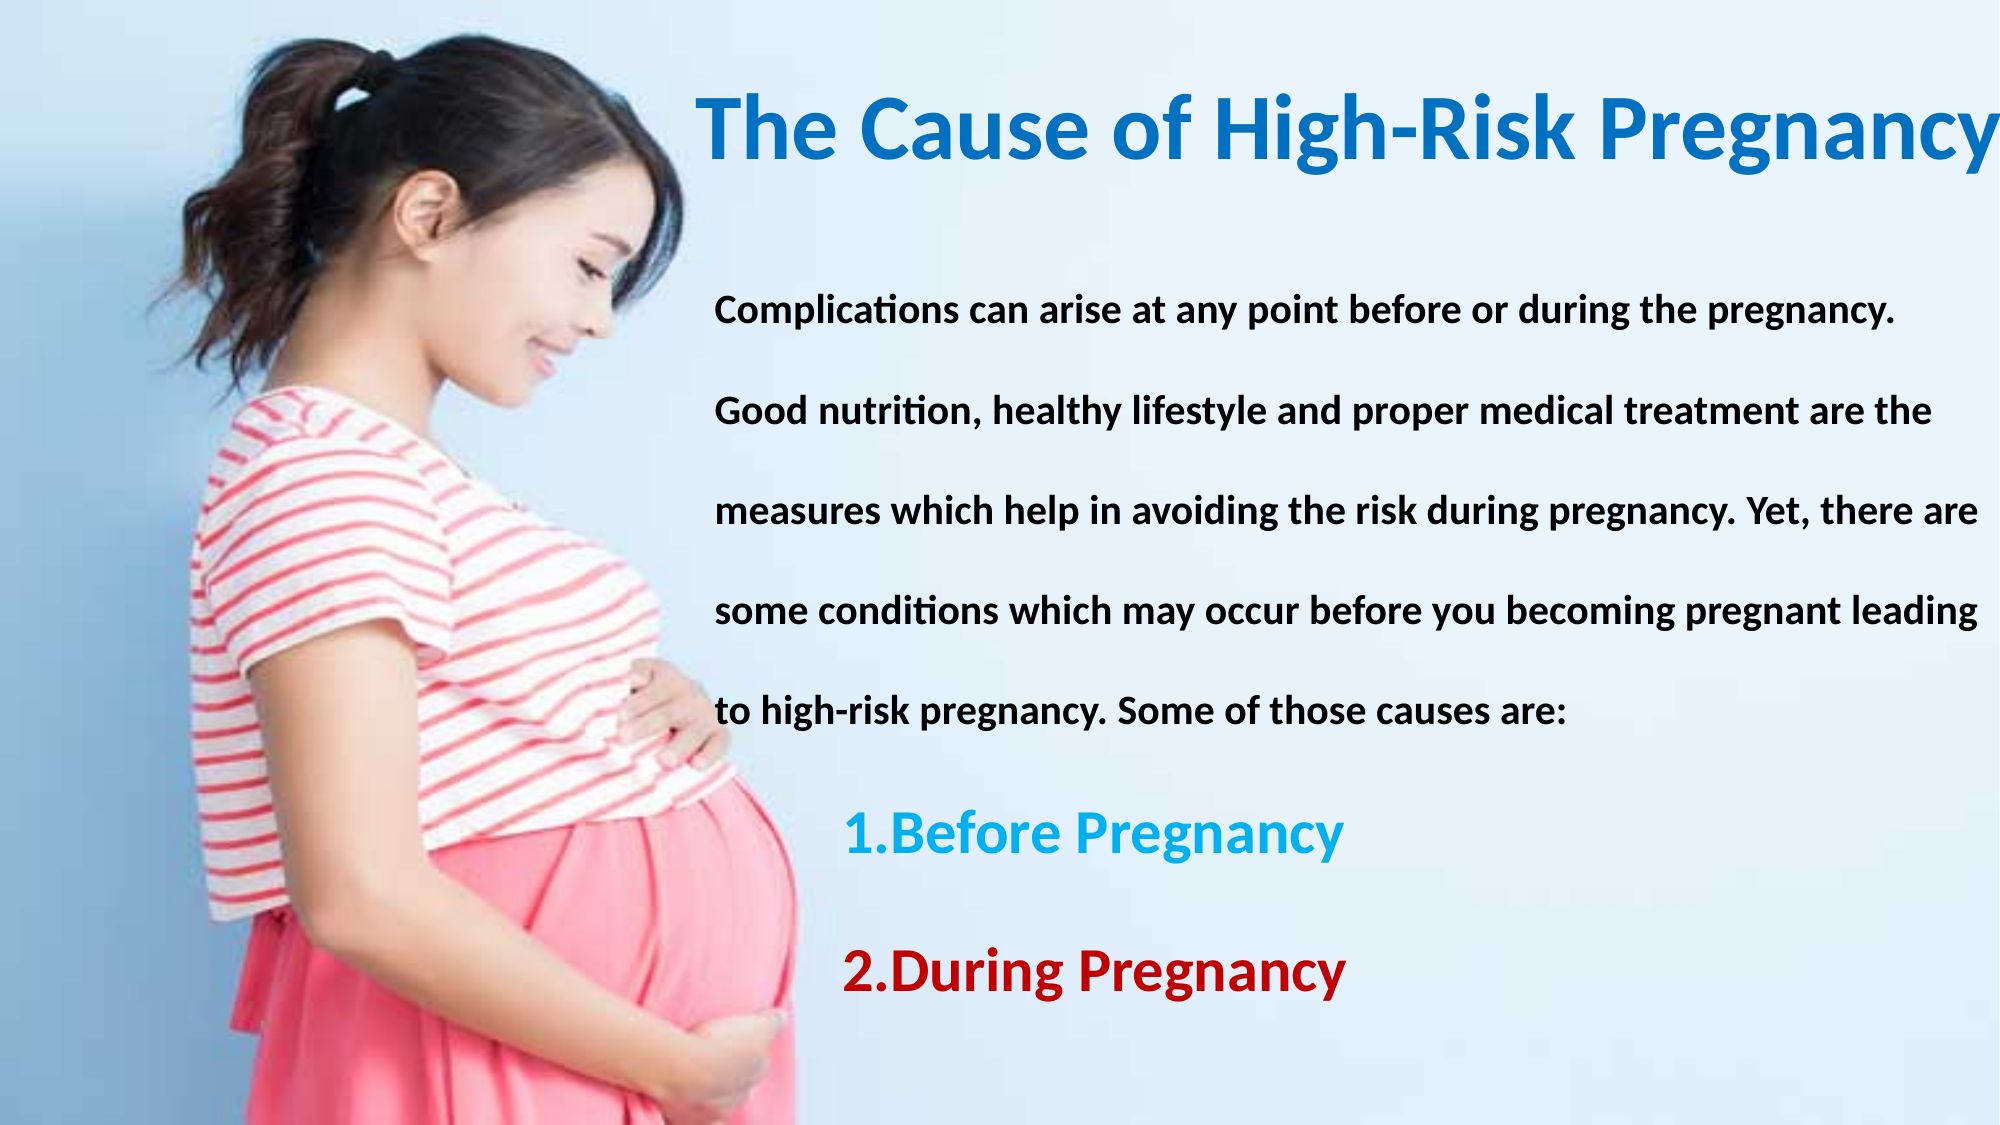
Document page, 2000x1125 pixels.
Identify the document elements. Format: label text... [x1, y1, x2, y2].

picture [0, 0, 2000, 1125]
text_box Complications can arise at any point before or during the pregnancy. Good nutrition, healthy lifestyle and proper medical treatment are the measures which help in avoiding the risk during pregnancy. Yet, there are some conditions which may occur before you becoming pregnant leading to high-risk pregnancy. Some of those causes are: [699, 224, 2000, 740]
text_box 2.During Pregnancy [827, 921, 1364, 1012]
text_box 1.Before Pregnancy [827, 784, 1361, 874]
text_box The Cause of High-Risk Pregnancy [680, 58, 2000, 186]
